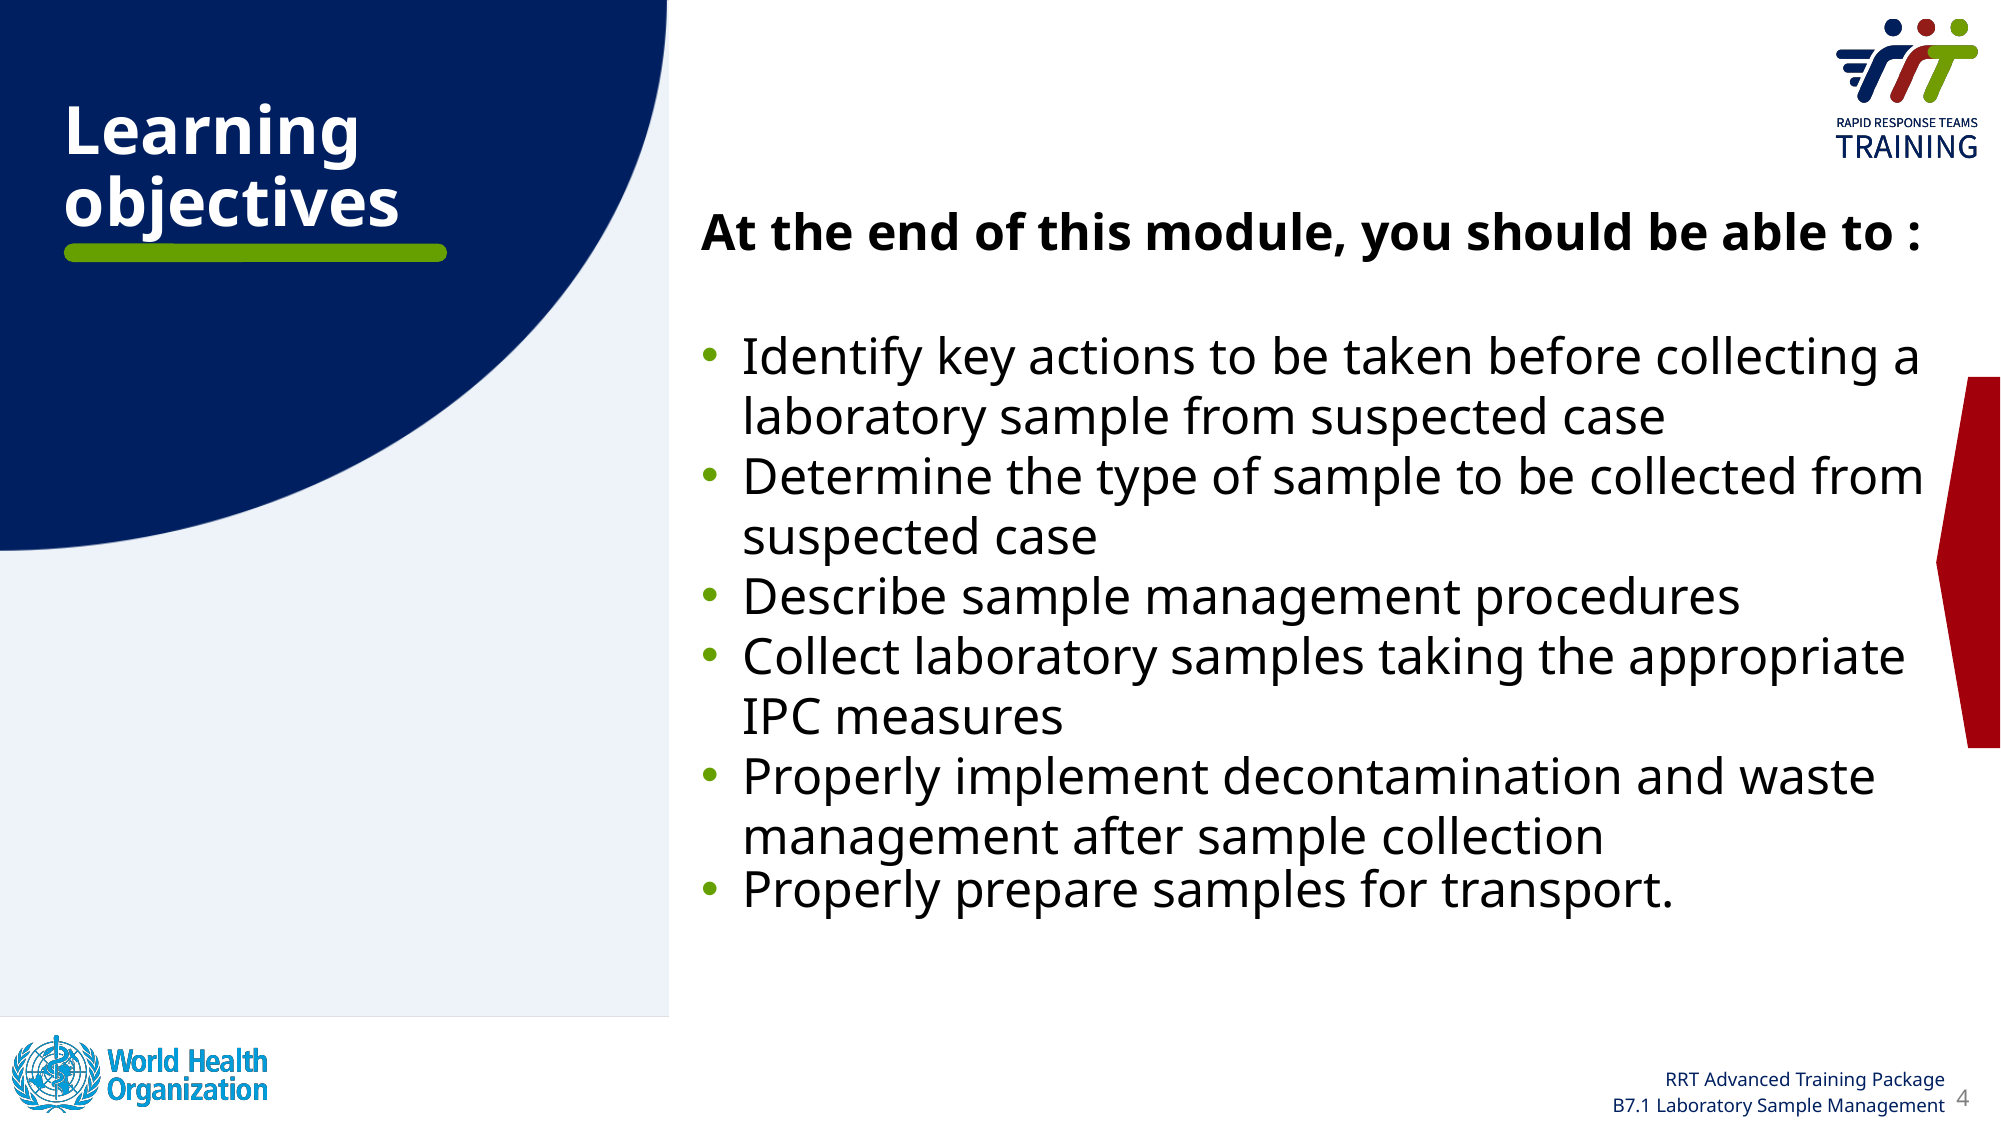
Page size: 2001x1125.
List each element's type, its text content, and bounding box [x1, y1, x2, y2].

picture [12, 1035, 54, 1068]
picture [0, 0, 669, 1018]
picture [30, 1083, 37, 1091]
picture [22, 1062, 26, 1077]
picture [71, 1053, 90, 1091]
picture [40, 1062, 47, 1070]
picture [24, 1054, 36, 1087]
picture [1835, 19, 1978, 167]
picture [12, 1083, 48, 1113]
picture [34, 1054, 43, 1078]
picture [36, 1088, 78, 1105]
picture [50, 1108, 62, 1113]
picture [59, 1035, 267, 1113]
picture [46, 1056, 54, 1062]
text_box Learning objectives [63, 103, 600, 242]
list At the end of this module, you should be able to : Identify key actions to be taken before collecting a laboratory sample from suspected case Determine the type of sample to be collected from suspected case Describe sample management procedures Collect laboratory samples taking the appropriate IPC measures Properly implement decontamination and waste management after sample collection Properly prepare samples for transport. [700, 206, 1937, 953]
